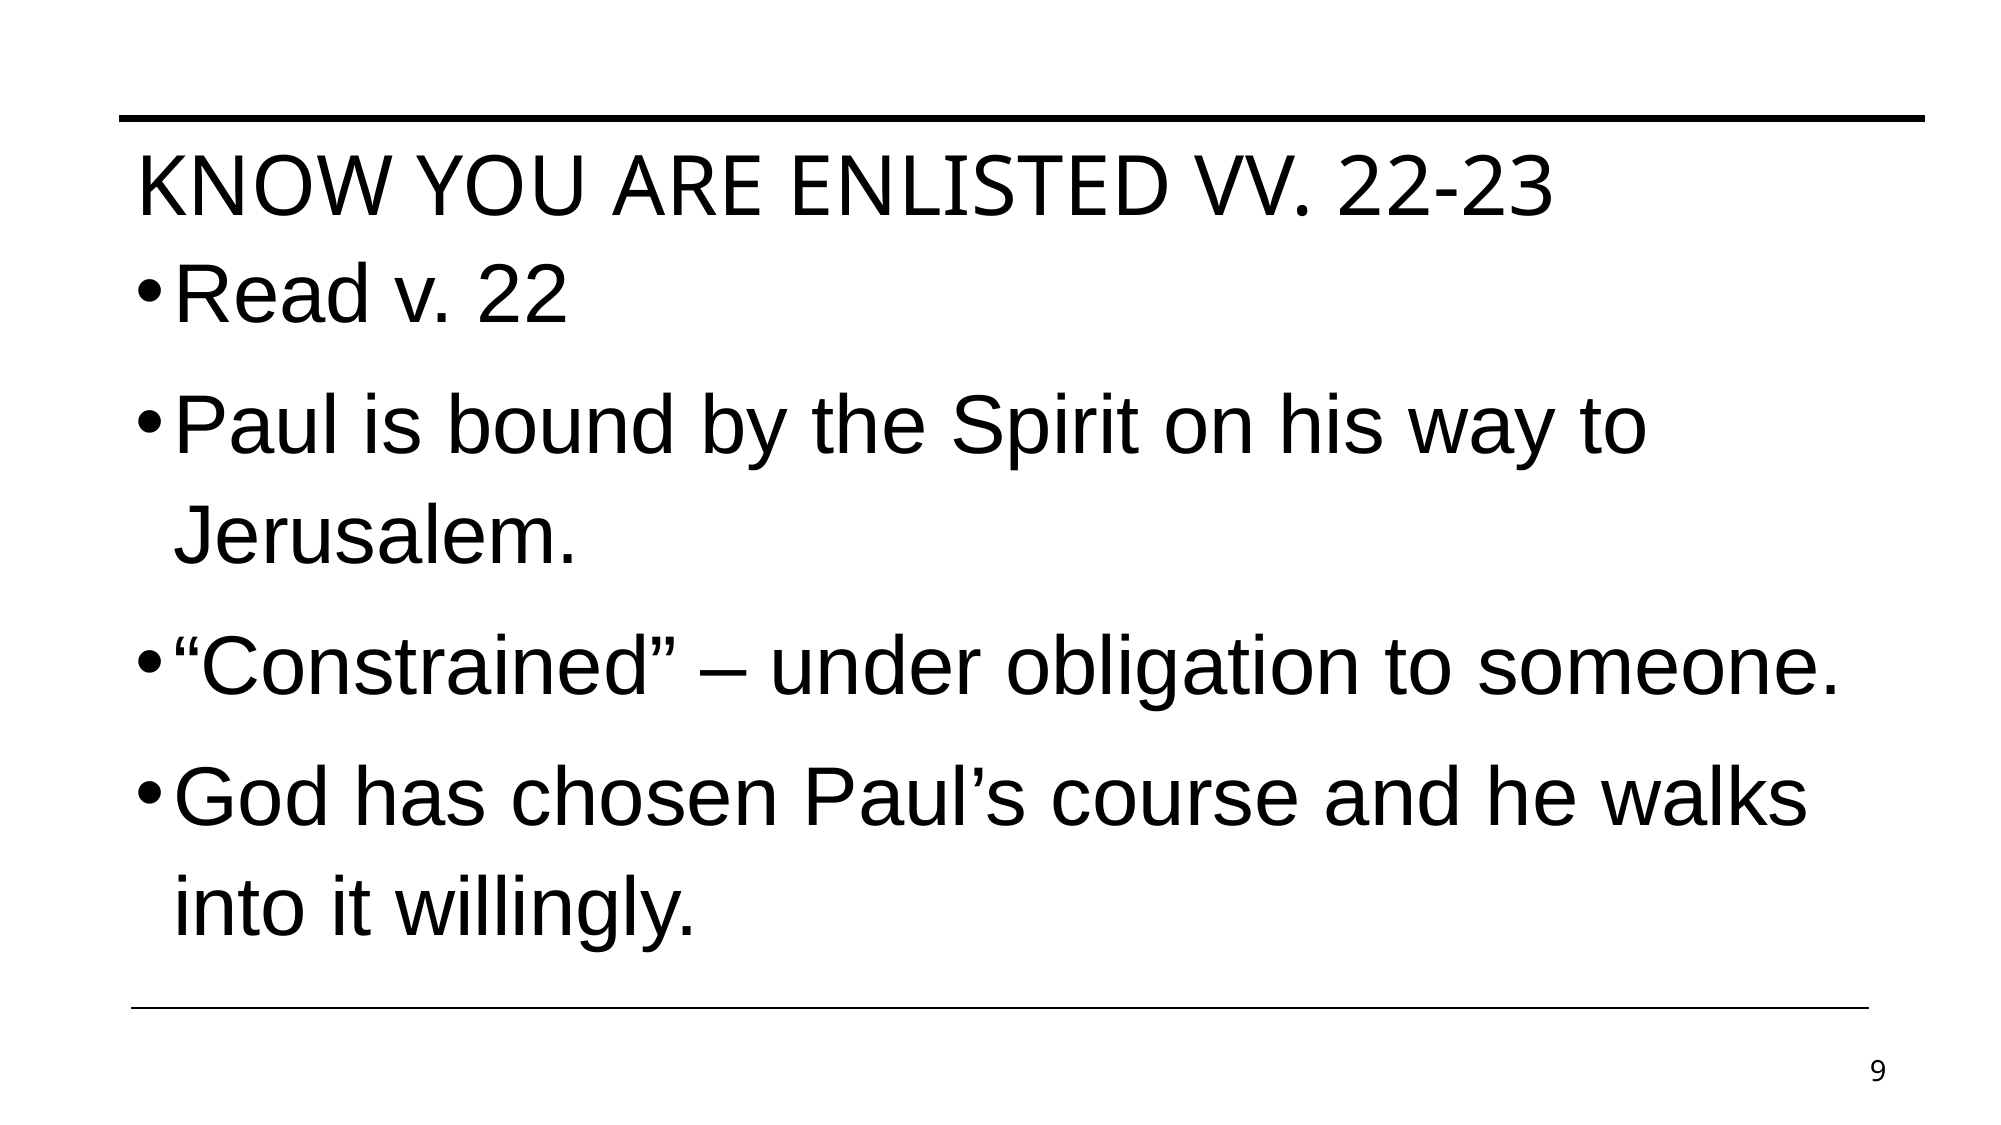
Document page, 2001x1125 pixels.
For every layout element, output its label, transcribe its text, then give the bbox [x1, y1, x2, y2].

list Read v. 22 Paul is bound by the Spirit on his way to Jerusalem. “Constrained” – under obligation to someone. God has chosen Paul’s course and he walks into it willingly. [120, 222, 1964, 1073]
title Know you are enlisted vv. 22-23 [120, 124, 1925, 222]
slide_number 9 [1791, 1042, 1902, 1103]
